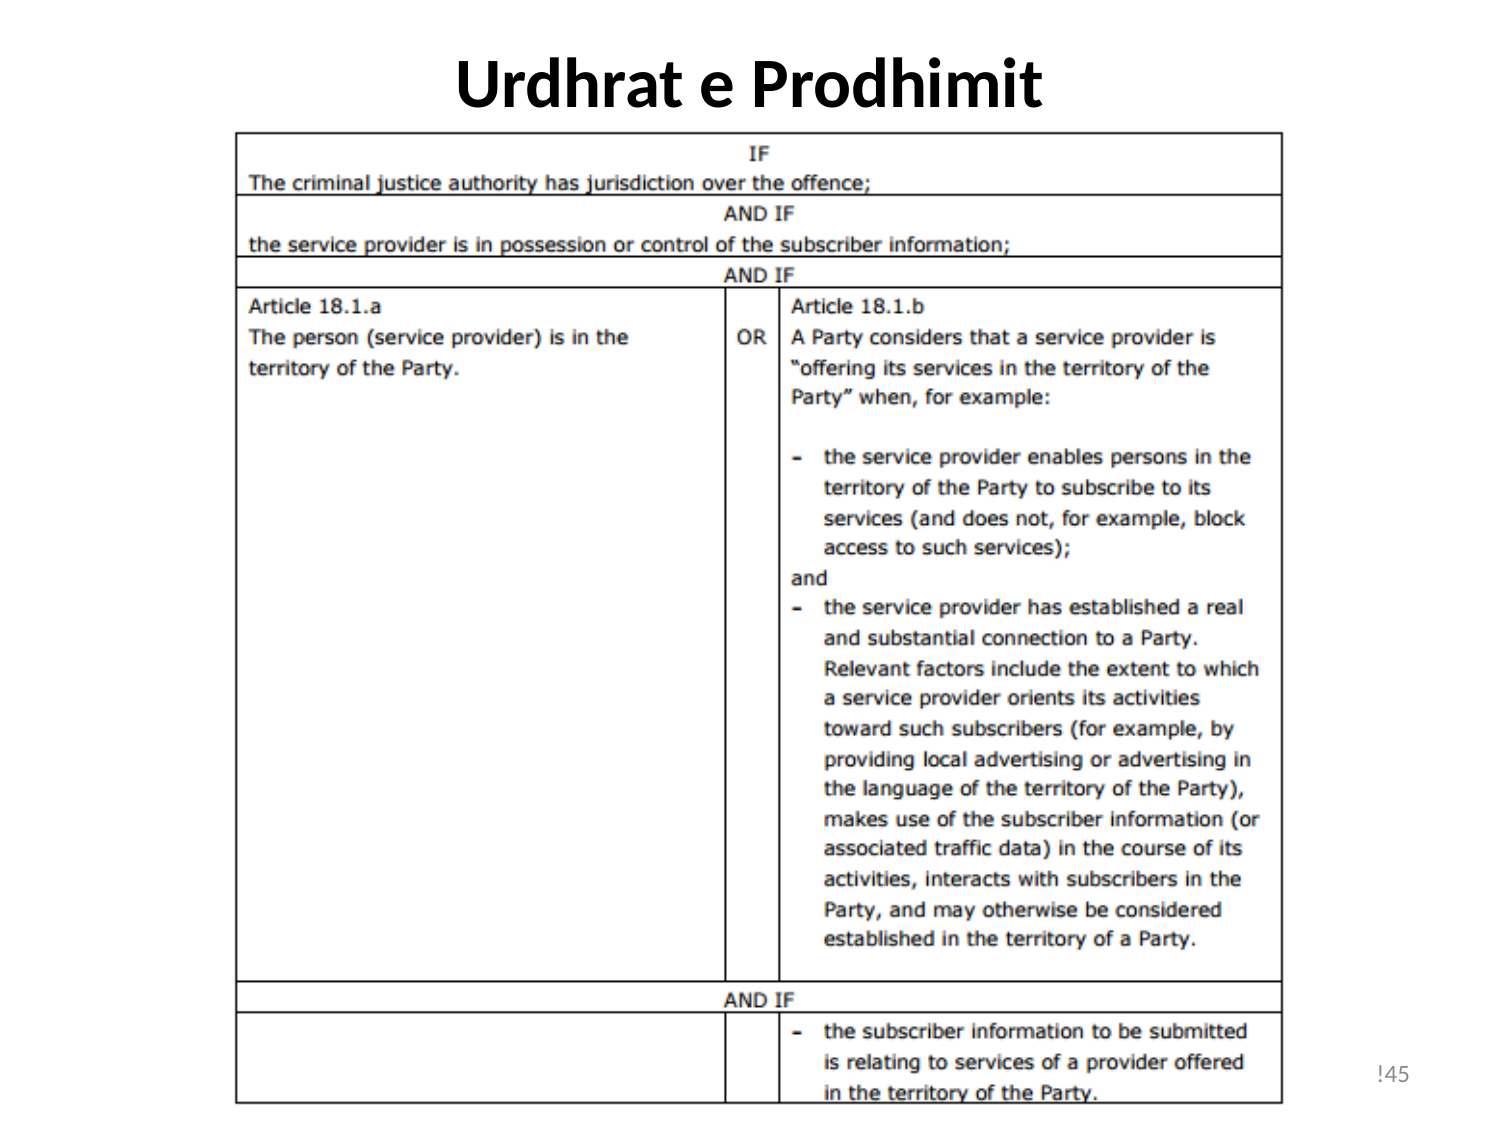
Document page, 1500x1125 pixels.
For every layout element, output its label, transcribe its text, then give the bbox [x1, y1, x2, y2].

title Urdhrat e Prodhimit [75, 29, 1425, 217]
slide_number !45 [1298, 1042, 1425, 1103]
picture [227, 122, 1294, 1112]
